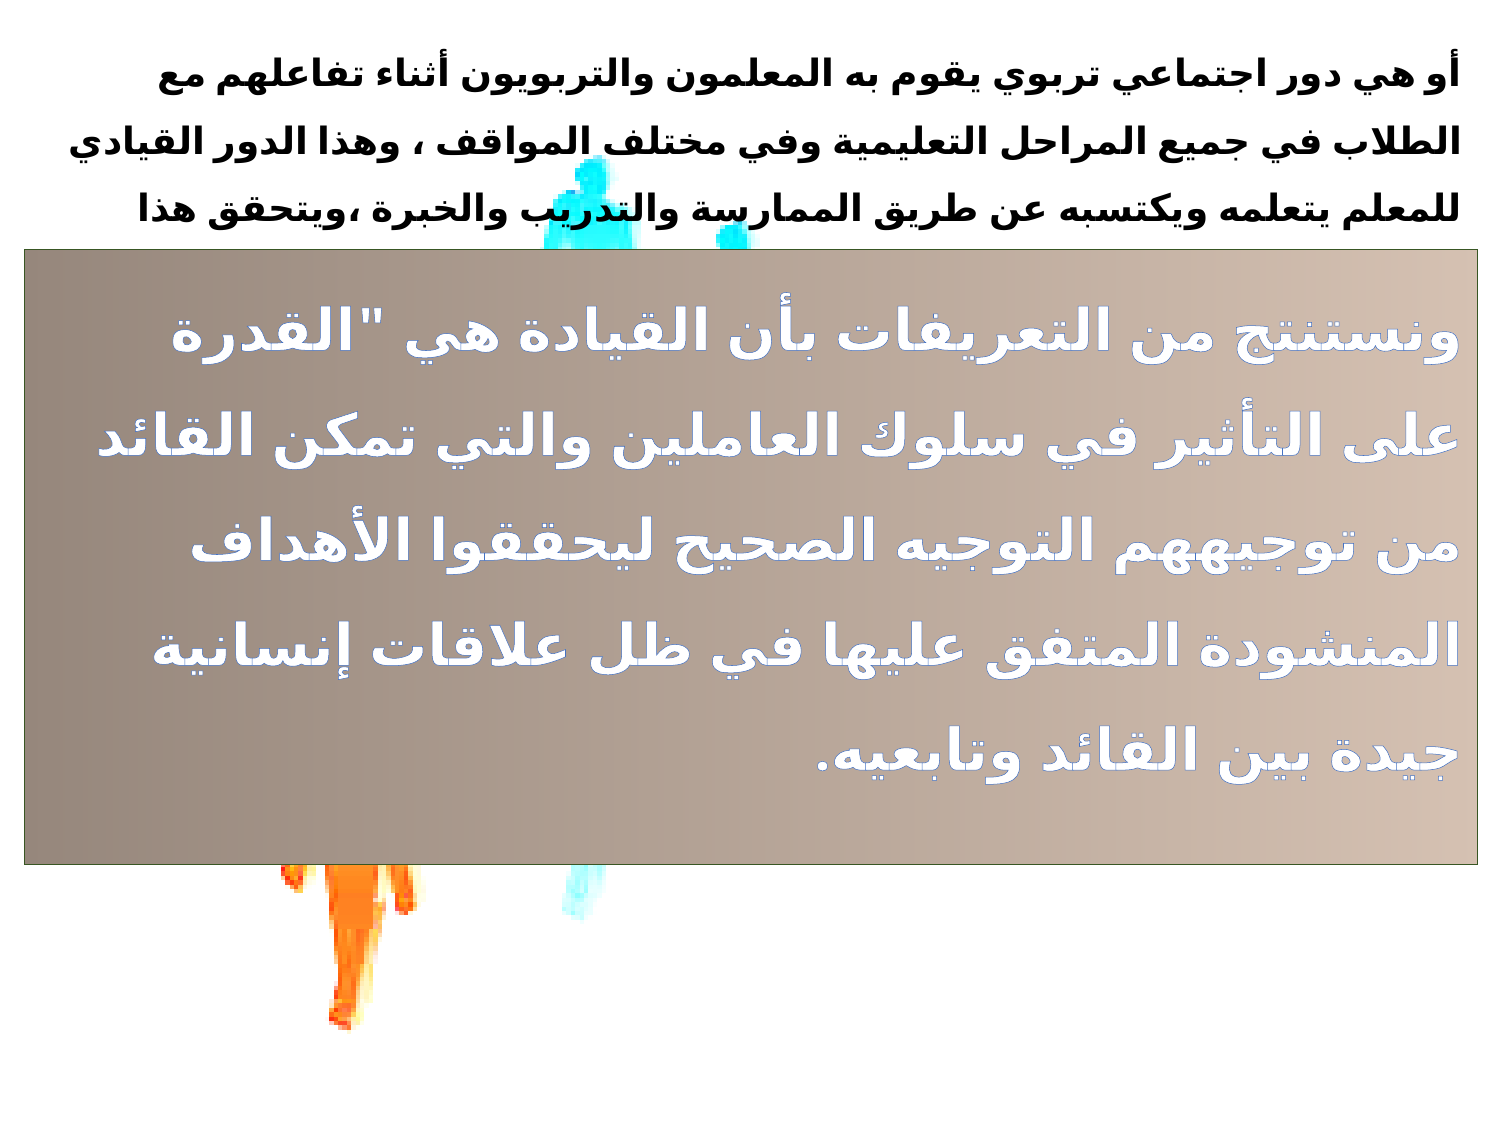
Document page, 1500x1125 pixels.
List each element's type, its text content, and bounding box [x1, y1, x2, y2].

text_box ونستنتج من التعريفات بأن القيادة هي "القدرة على التأثير في سلوك العاملين والتي تمكن القائد من توجيههم التوجيه الصحيح ليحققوا الأهداف المنشودة المتفق عليها في ظل علاقات إنسانية جيدة بين القائد وتابعيه. [24, 249, 232, 865]
text_box ونستنتج من التعريفات بأن القيادة هي "القدرة على التأثير في سلوك العاملين والتي تمكن القائد من توجيههم التوجيه الصحيح ليحققوا الأهداف المنشودة المتفق عليها في ظل علاقات إنسانية جيدة بين القائد وتابعيه. [1270, 249, 1478, 865]
picture [232, 120, 1270, 1061]
text_box أو هي دور اجتماعي تربوي يقوم به المعلمون والتربويون أثناء تفاعلهم مع الطلاب في جميع المراحل التعليمية وفي مختلف المواقف ، وهذا الدور القيادي للمعلم يتعلمه ويكتسبه عن طريق الممارسة والتدريب والخبرة ،ويتحقق هذا الدور بشكل فعال عندما يكون قادراً على (الطواب، سيد محمد (1992) [24, 19, 1478, 249]
